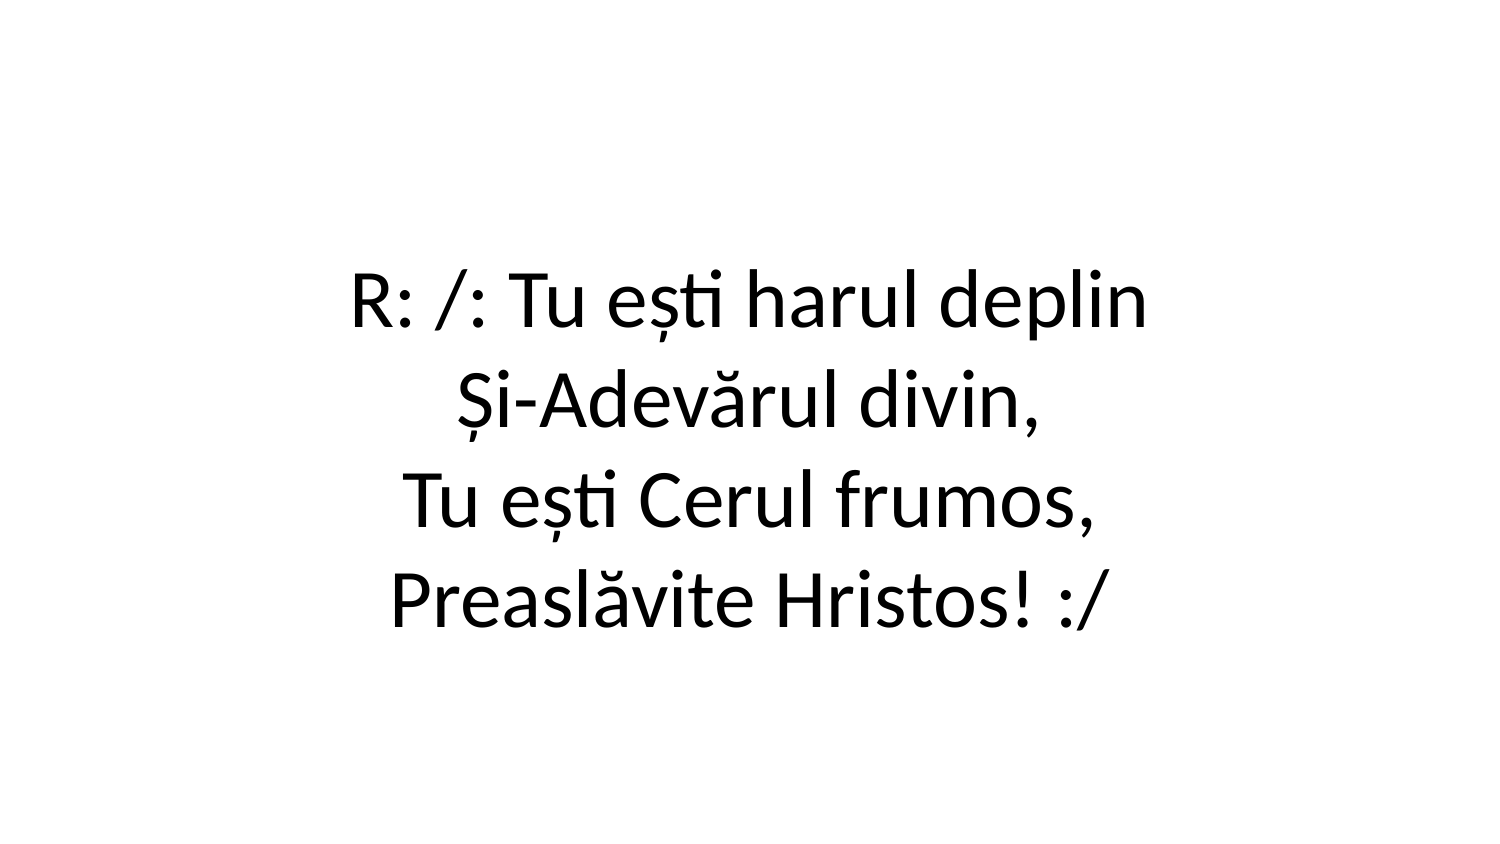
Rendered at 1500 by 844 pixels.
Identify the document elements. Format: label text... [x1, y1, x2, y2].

text_box R: /: Tu ești harul deplin Și-Adevărul divin, Tu ești Cerul frumos, Preaslăvite Hristos! :/ [334, 192, 1166, 652]
